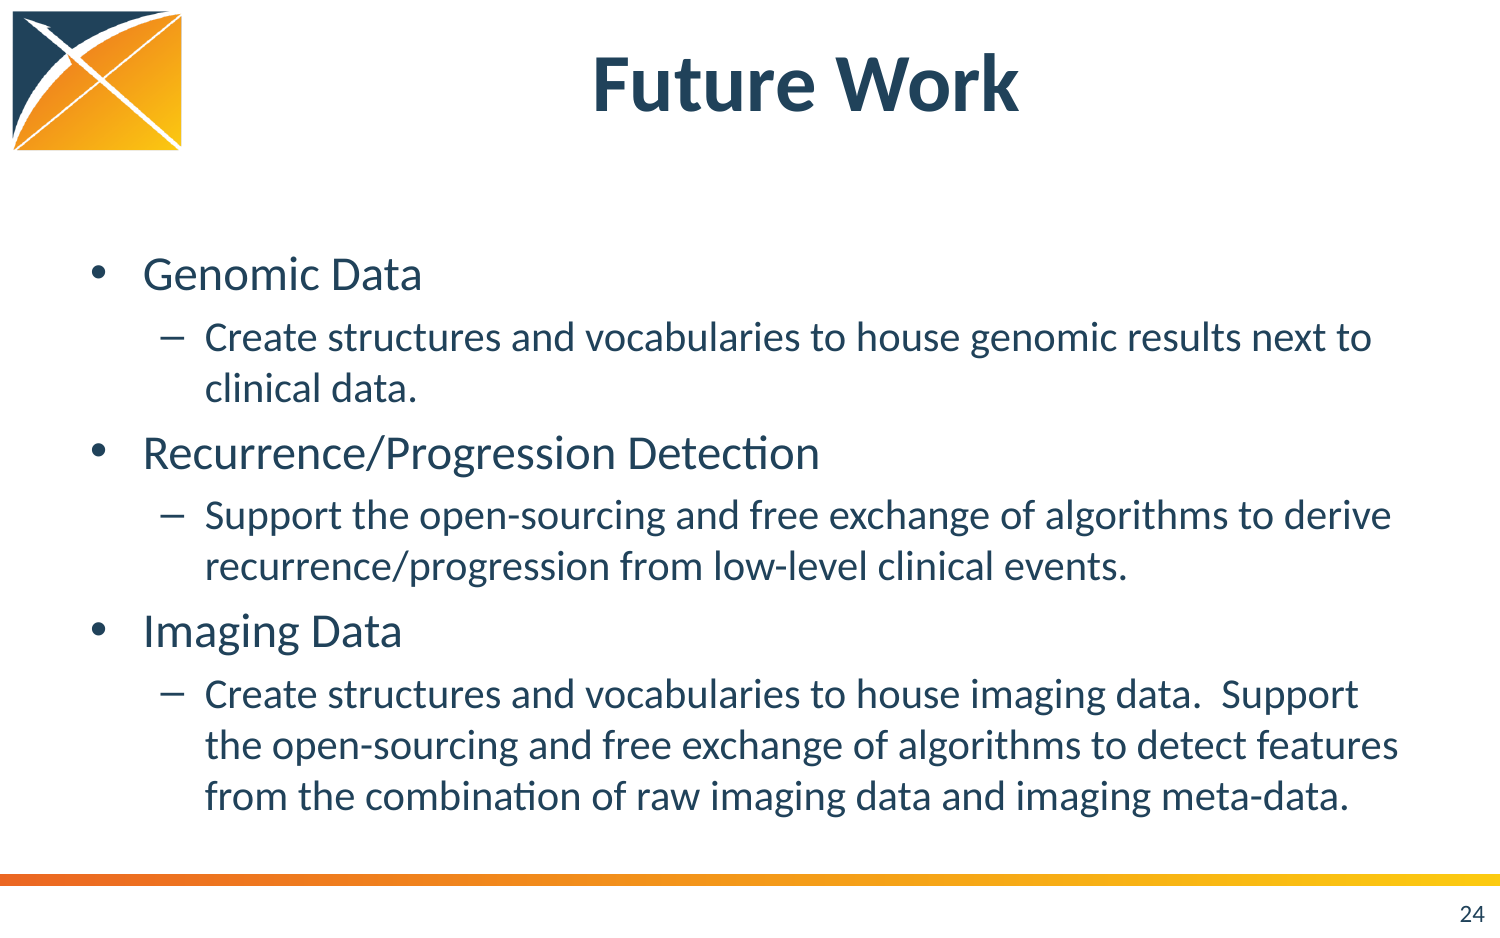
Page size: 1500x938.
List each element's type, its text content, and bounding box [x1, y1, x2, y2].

slide_number 24 [1149, 887, 1500, 938]
list Genomic Data Create structures and vocabularies to house genomic results next to clinical data. Recurrence/Progression Detection Support the open-sourcing and free exchange of algorithms to derive recurrence/progression from low-level clinical events. Imaging Data Create structures and vocabularies to house imaging data. Support the open-sourcing and free exchange of algorithms to detect features from the combination of raw imaging data and imaging meta-data. [75, 166, 1425, 838]
title Future Work [187, 20, 1425, 136]
picture [0, 0, 206, 167]
